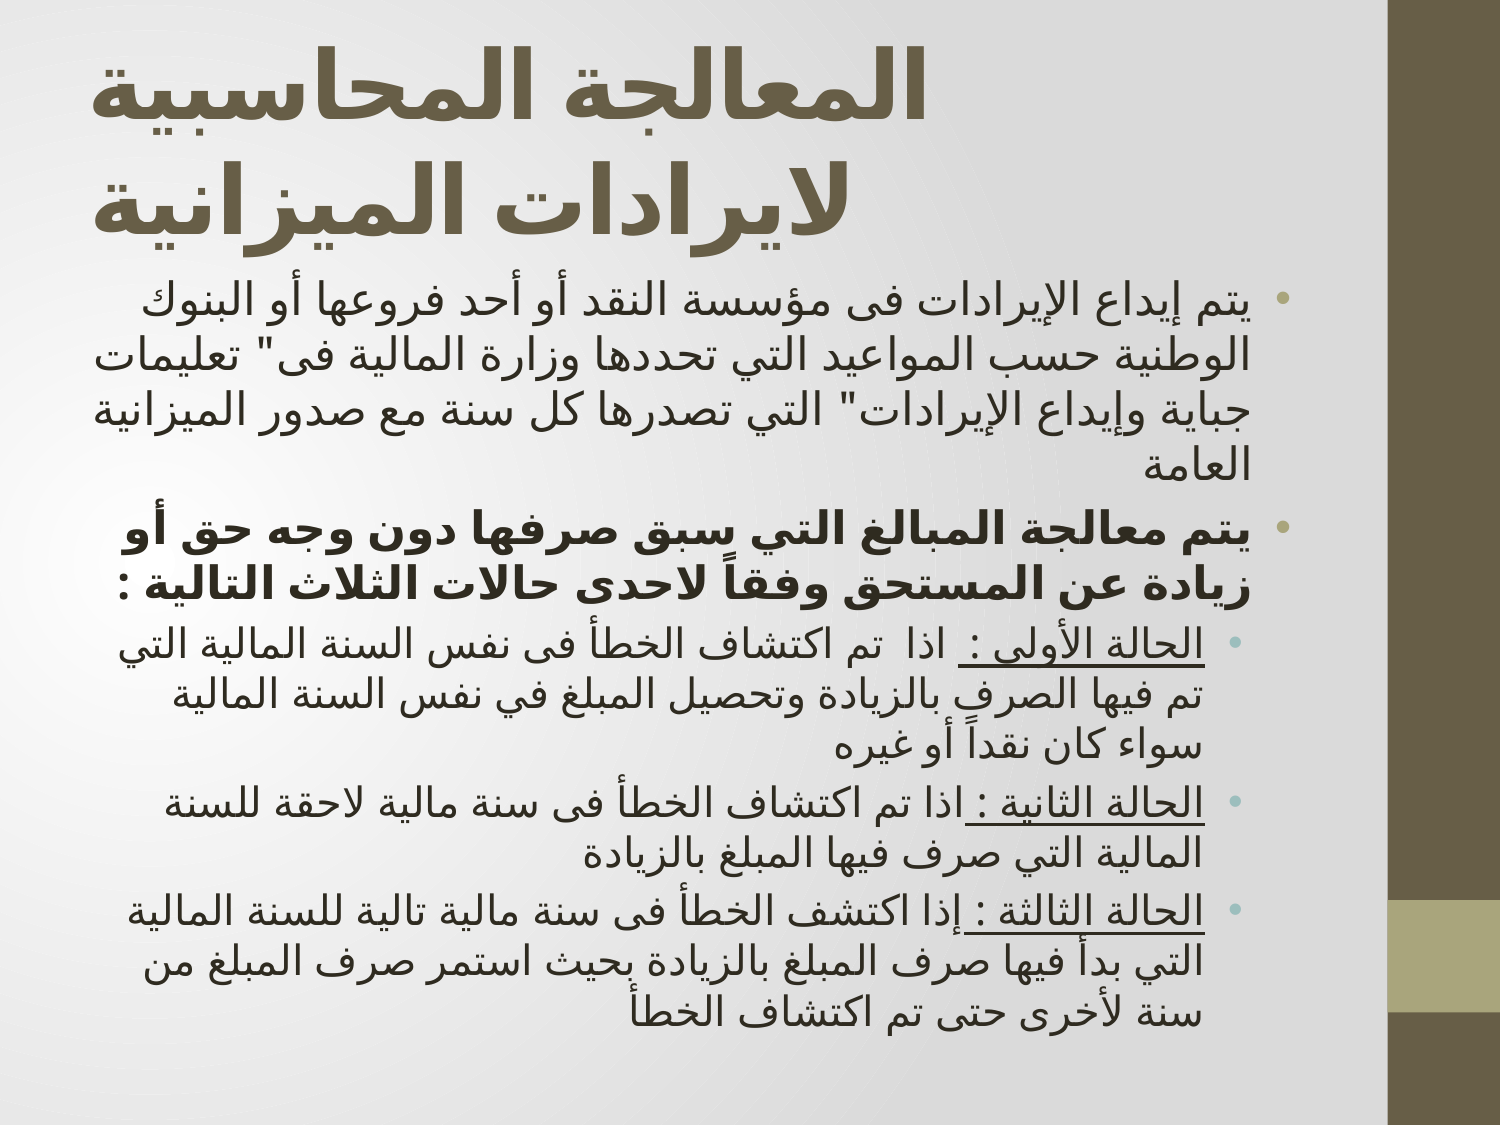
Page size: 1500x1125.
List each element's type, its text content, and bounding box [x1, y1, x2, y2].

list يتم إيداع الإيرادات فى مؤسسة النقد أو أحد فروعها أو البنوك الوطنية حسب المواعيد التي تحددها وزارة المالية فى" تعليمات جباية وإيداع الإيرادات" التي تصدرها كل سنة مع صدور الميزانية العامة يتم معالجة المبالغ التي سبق صرفها دون وجه حق أو زيادة عن المستحق وفقاً لاحدى حالات الثلاث التالية : الحالة الأولى : اذا تم اكتشاف الخطأ فى نفس السنة المالية التي تم فيها الصرف بالزيادة وتحصيل المبلغ في نفس السنة المالية سواء كان نقداً أو غيره الحالة الثانية : اذا تم اكتشاف الخطأ فى سنة مالية لاحقة للسنة المالية التي صرف فيها المبلغ بالزيادة الحالة الثالثة : إذا اكتشف الخطأ فى سنة مالية تالية للسنة المالية التي بدأ فيها صرف المبلغ بالزيادة بحيث استمر صرف المبلغ من سنة لأخرى حتى تم اكتشاف الخطأ [75, 262, 1325, 1050]
title المعالجة المحاسبية لايرادات الميزانية [75, 45, 1325, 233]
